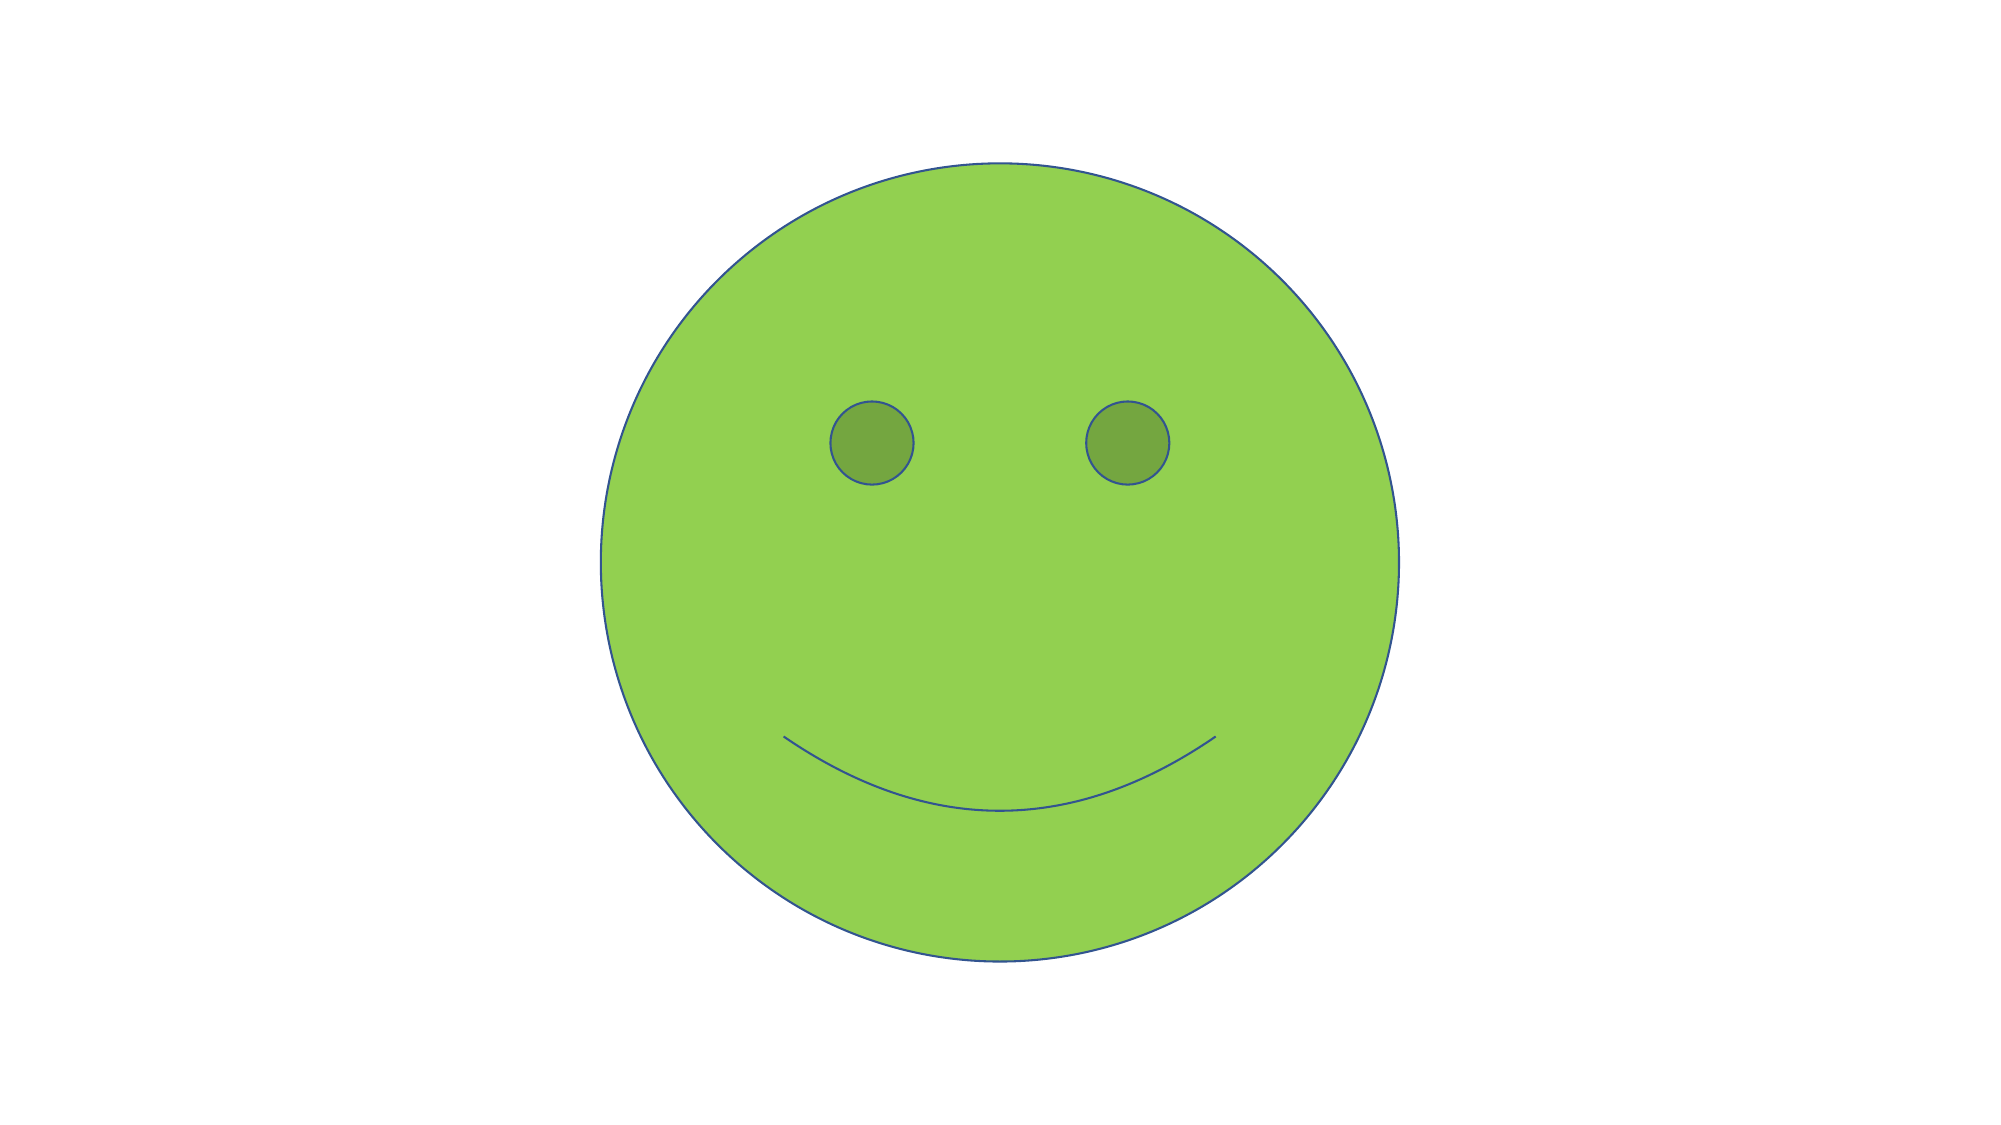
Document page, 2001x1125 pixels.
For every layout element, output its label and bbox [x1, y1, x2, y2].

text_box [599, 162, 1401, 963]
